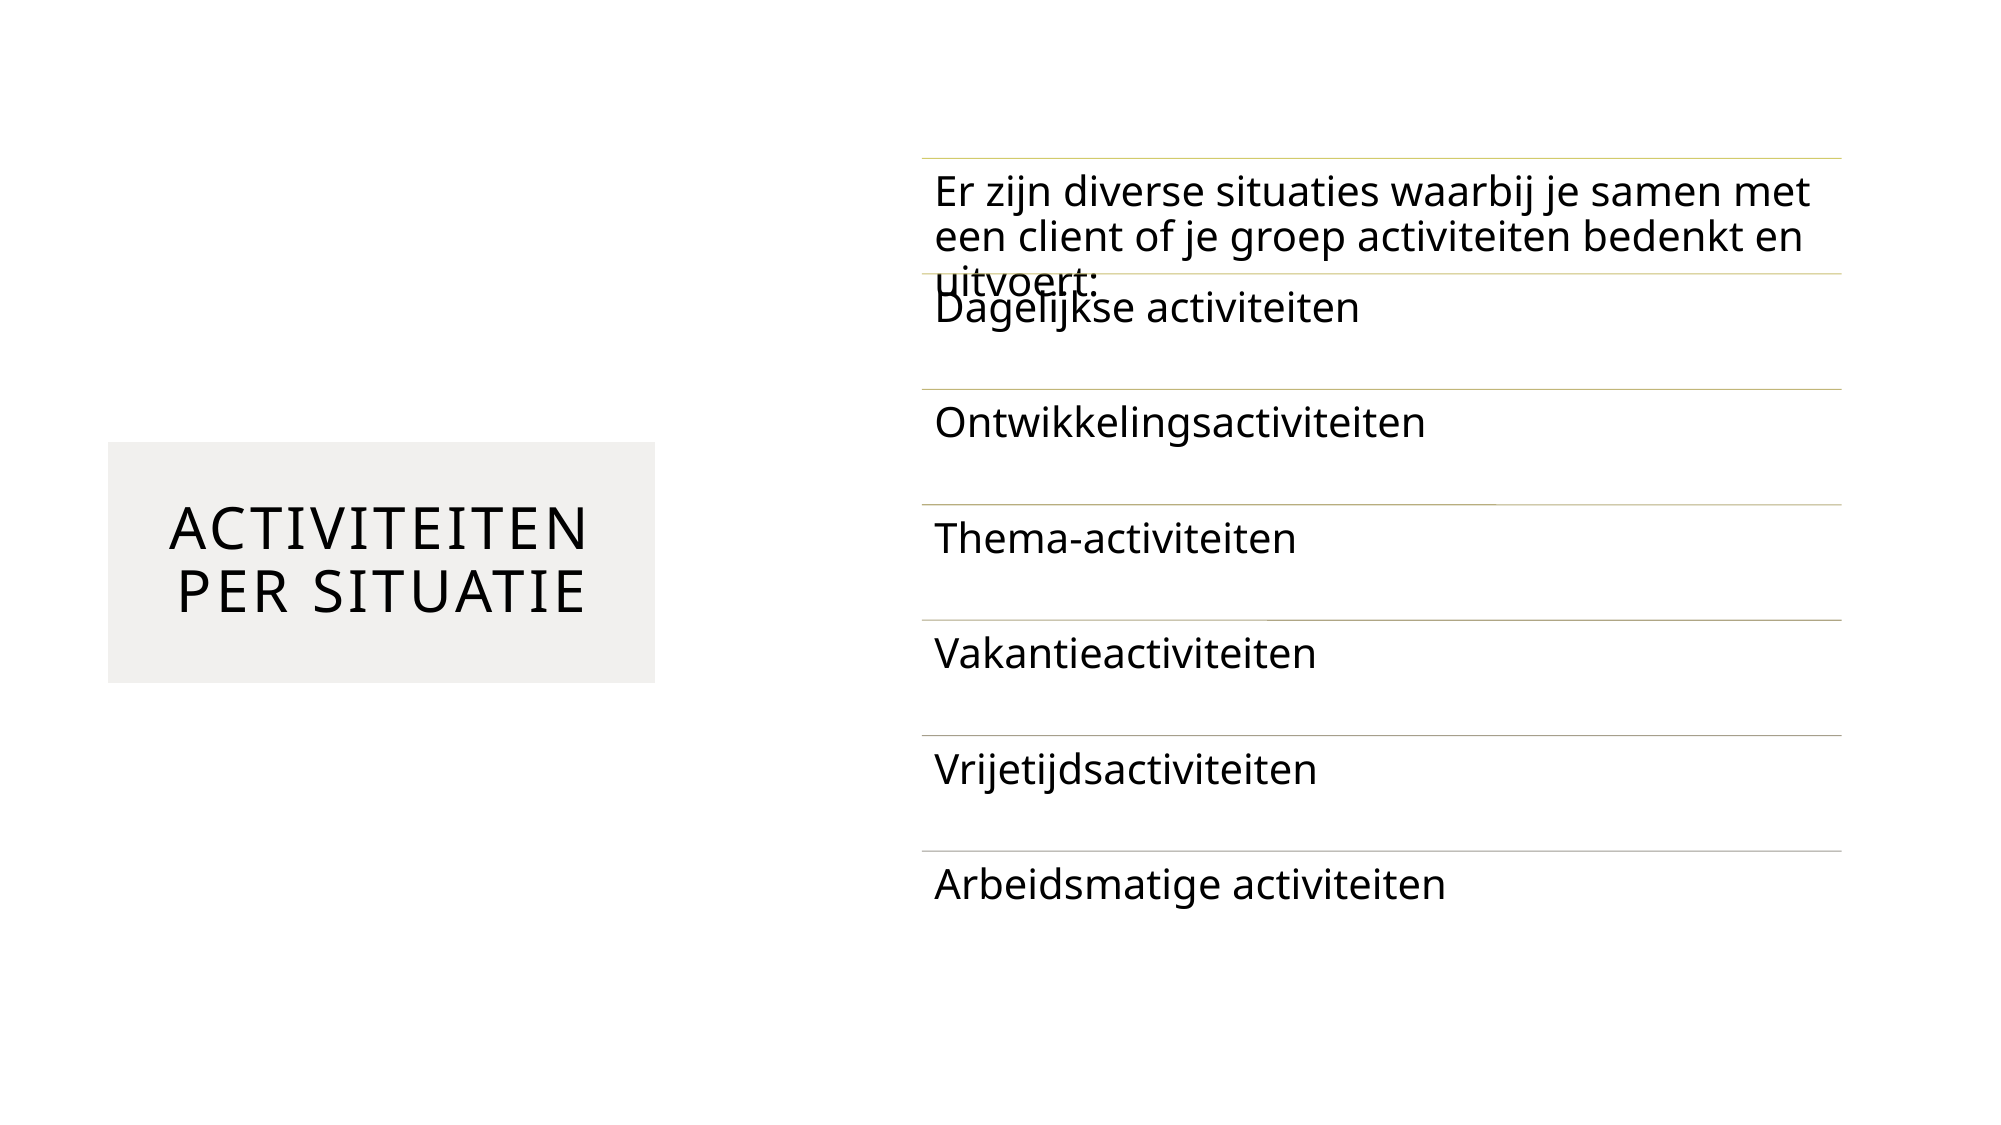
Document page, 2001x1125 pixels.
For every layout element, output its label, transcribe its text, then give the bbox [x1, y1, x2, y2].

title Activiteiten per situatie [103, 437, 660, 688]
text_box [921, 158, 1842, 967]
